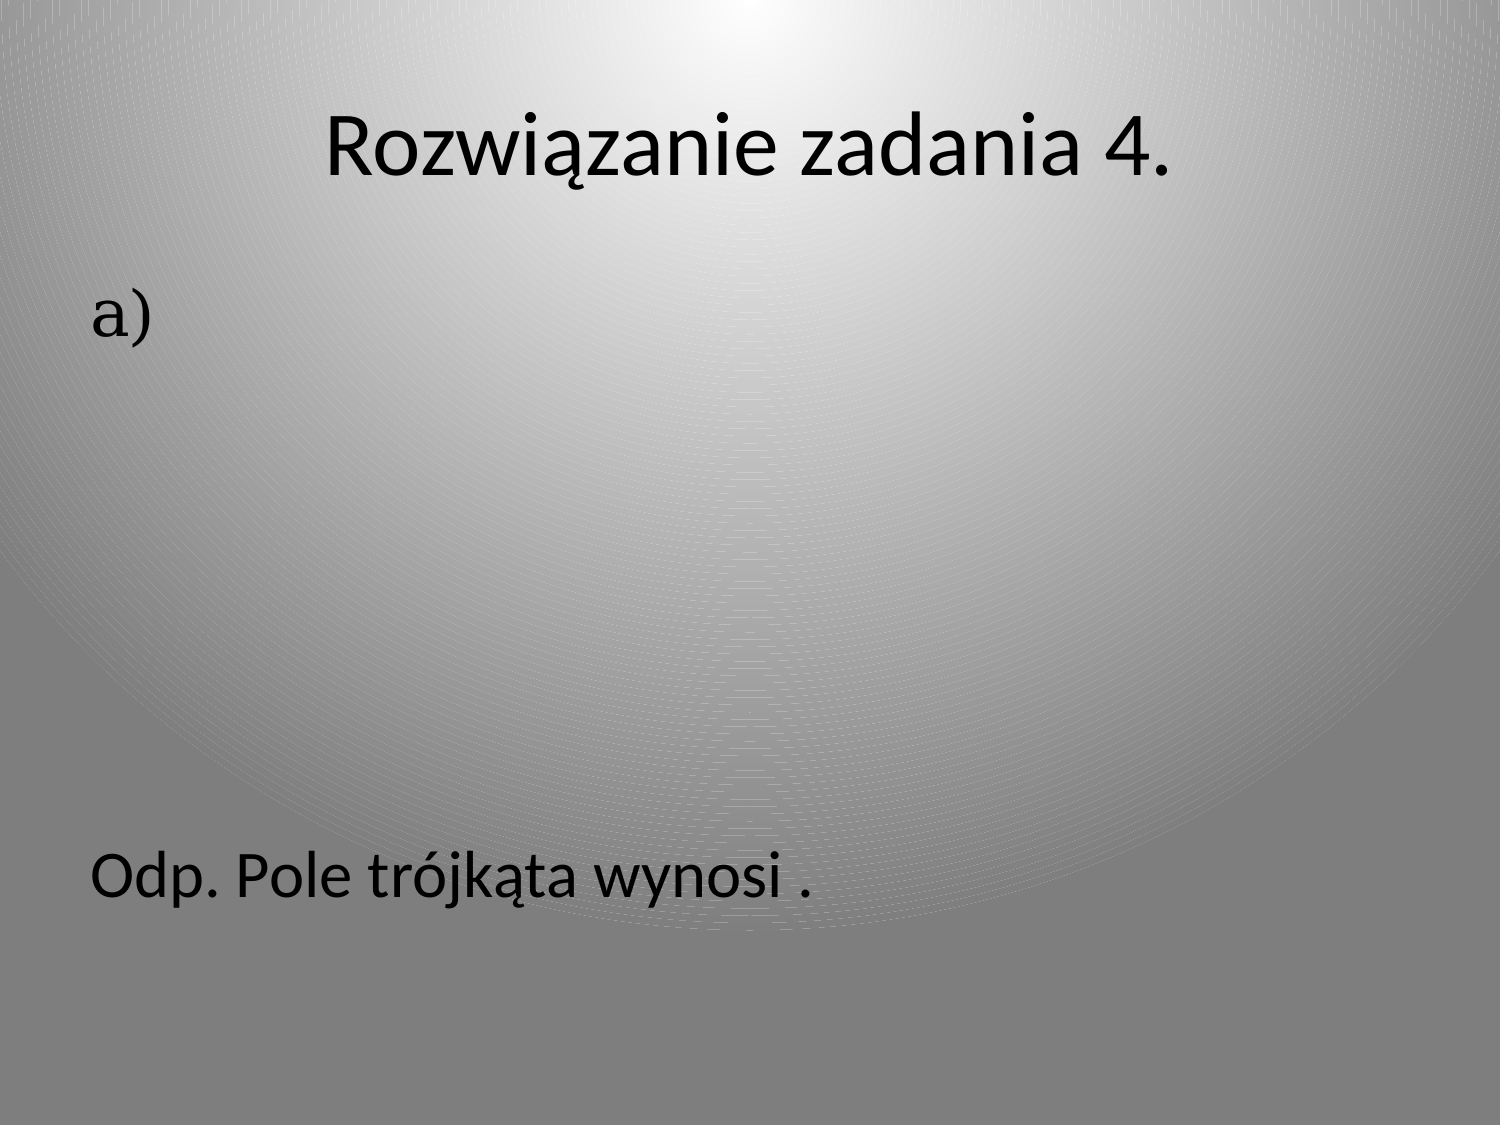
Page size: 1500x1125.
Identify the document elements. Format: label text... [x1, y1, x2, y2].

title Rozwiązanie zadania 4. [75, 45, 1425, 233]
